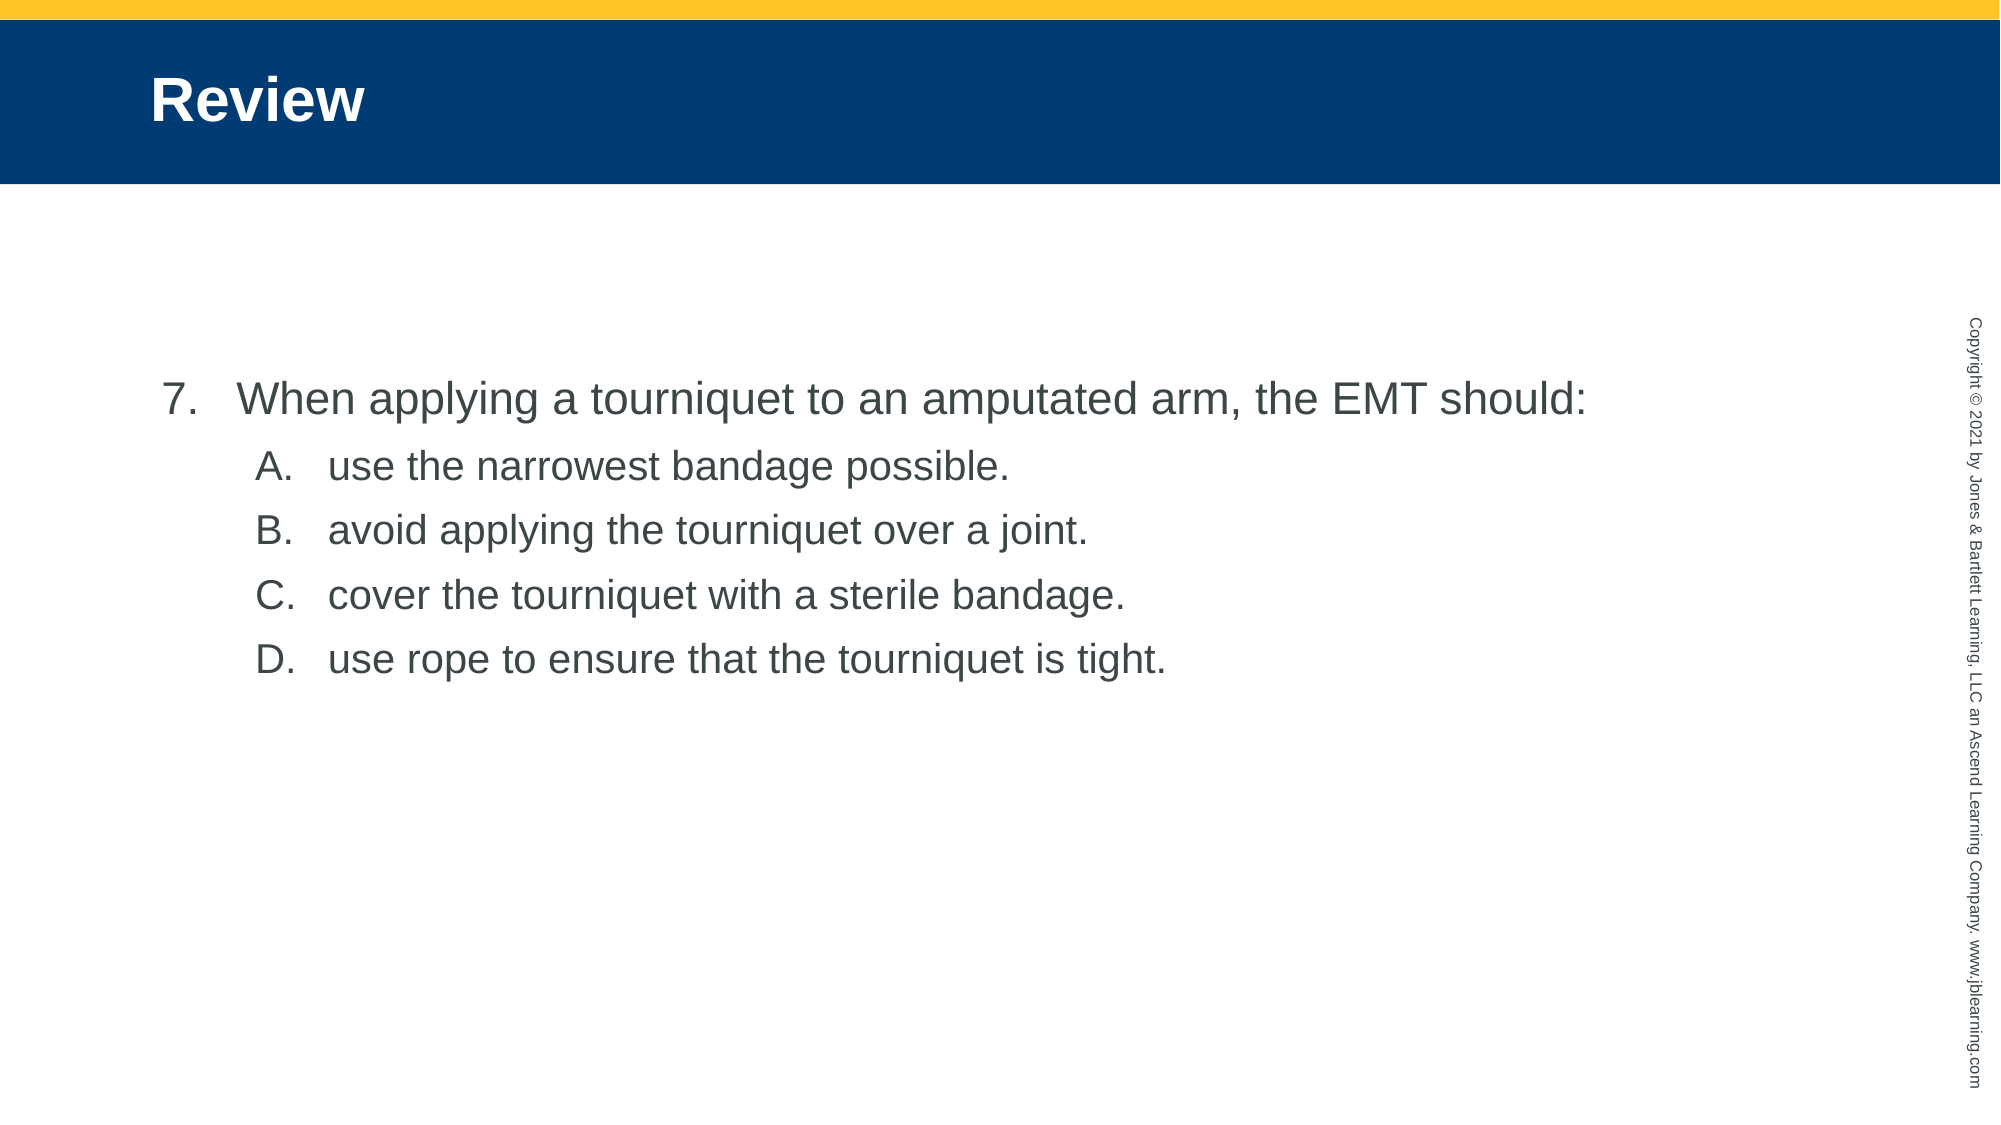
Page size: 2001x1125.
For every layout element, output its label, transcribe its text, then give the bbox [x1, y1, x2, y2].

title Review [0, 19, 2000, 185]
list When applying a tourniquet to an amputated arm, the EMT should: use the narrowest bandage possible. avoid applying the tourniquet over a joint. cover the tourniquet with a sterile bandage. use rope to ensure that the tourniquet is tight. [146, 361, 1859, 1016]
